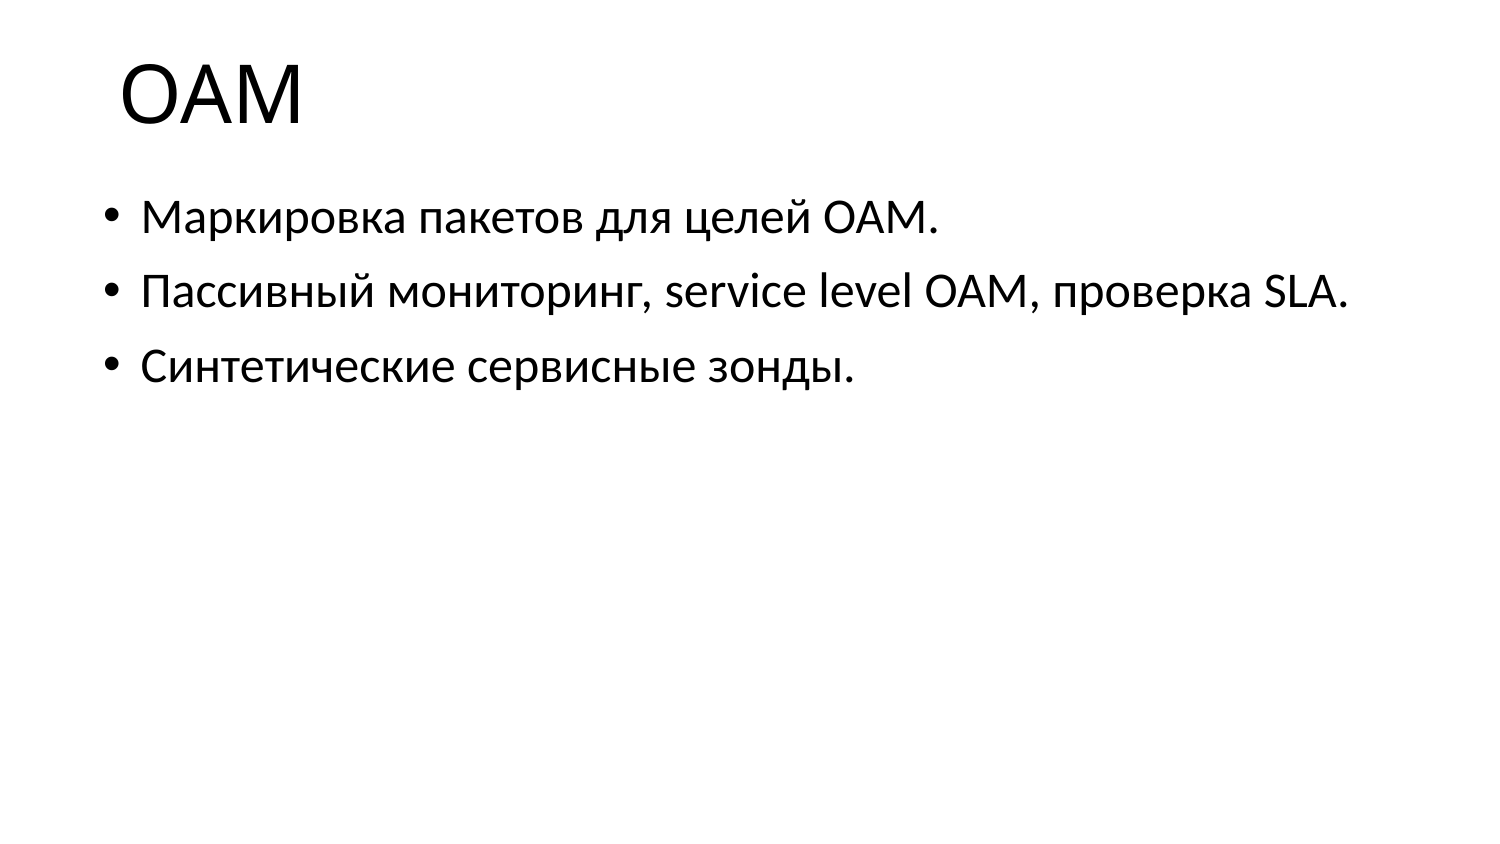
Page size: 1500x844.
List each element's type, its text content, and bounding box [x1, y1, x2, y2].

text_box Маркировка пакетов для целей OAM. Пассивный мониторинг, service level OAM, проверка SLA. Синтетические сервисные зонды. [88, 182, 1400, 401]
title OAM [103, 44, 1397, 149]
